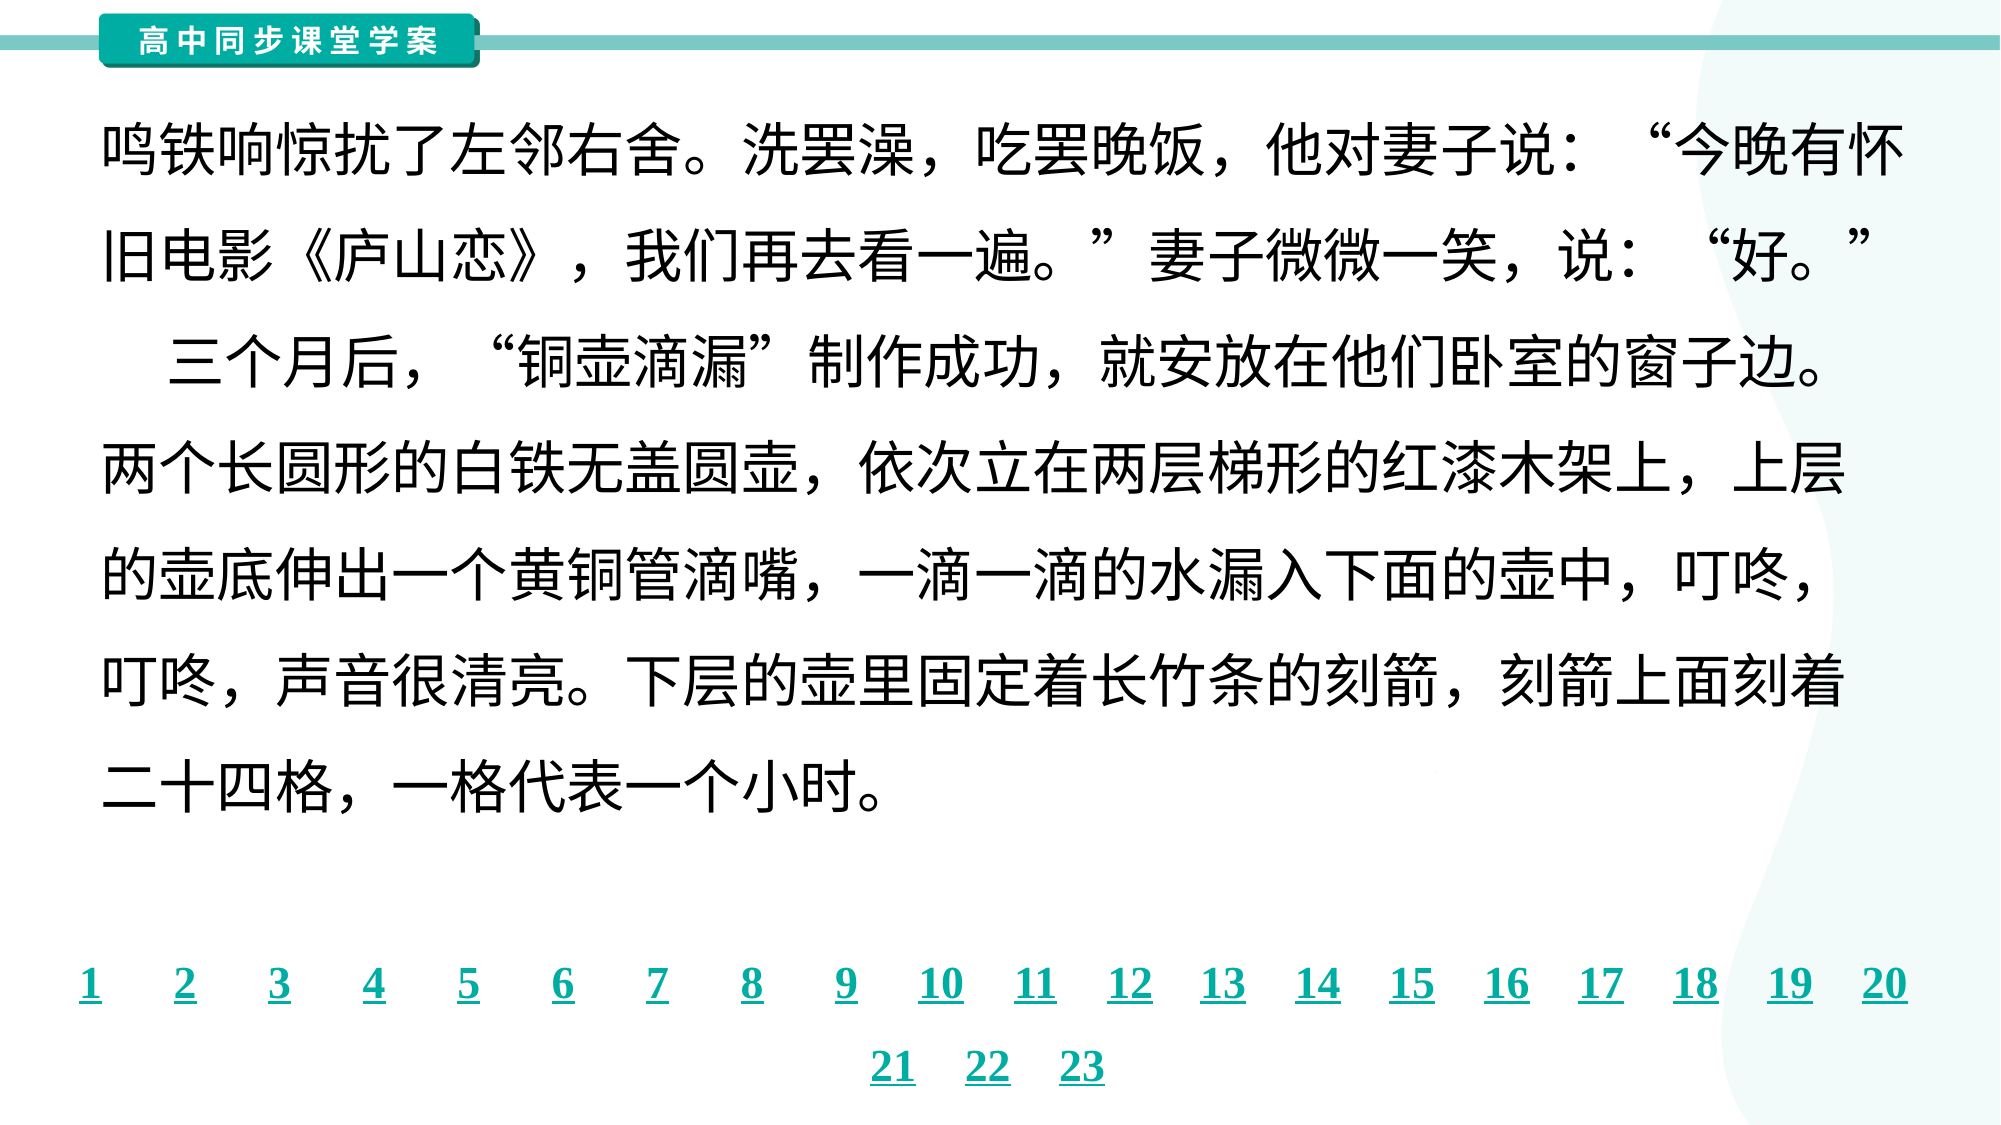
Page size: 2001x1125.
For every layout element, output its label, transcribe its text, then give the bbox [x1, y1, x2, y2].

text_box 鸣铁响惊扰了左邻右舍。洗罢澡，吃罢晚饭，他对妻子说：“今晚有怀 旧电影《庐山恋》，我们再去看一遍。”妻子微微一笑，说：“好。” 三个月后，“铜壶滴漏”制作成功，就安放在他们卧室的窗子边。 两个长圆形的白铁无盖圆壶，依次立在两层梯形的红漆木架上，上层 的壶底伸出一个黄铜管滴嘴，一滴一滴的水漏入下面的壶中，叮咚， 叮咚，声音很清亮。下层的壶里固定着长竹条的刻箭，刻箭上面刻着 二十四格，一格代表一个小时。 [100, 76, 1899, 927]
picture [0, 0, 2000, 1125]
